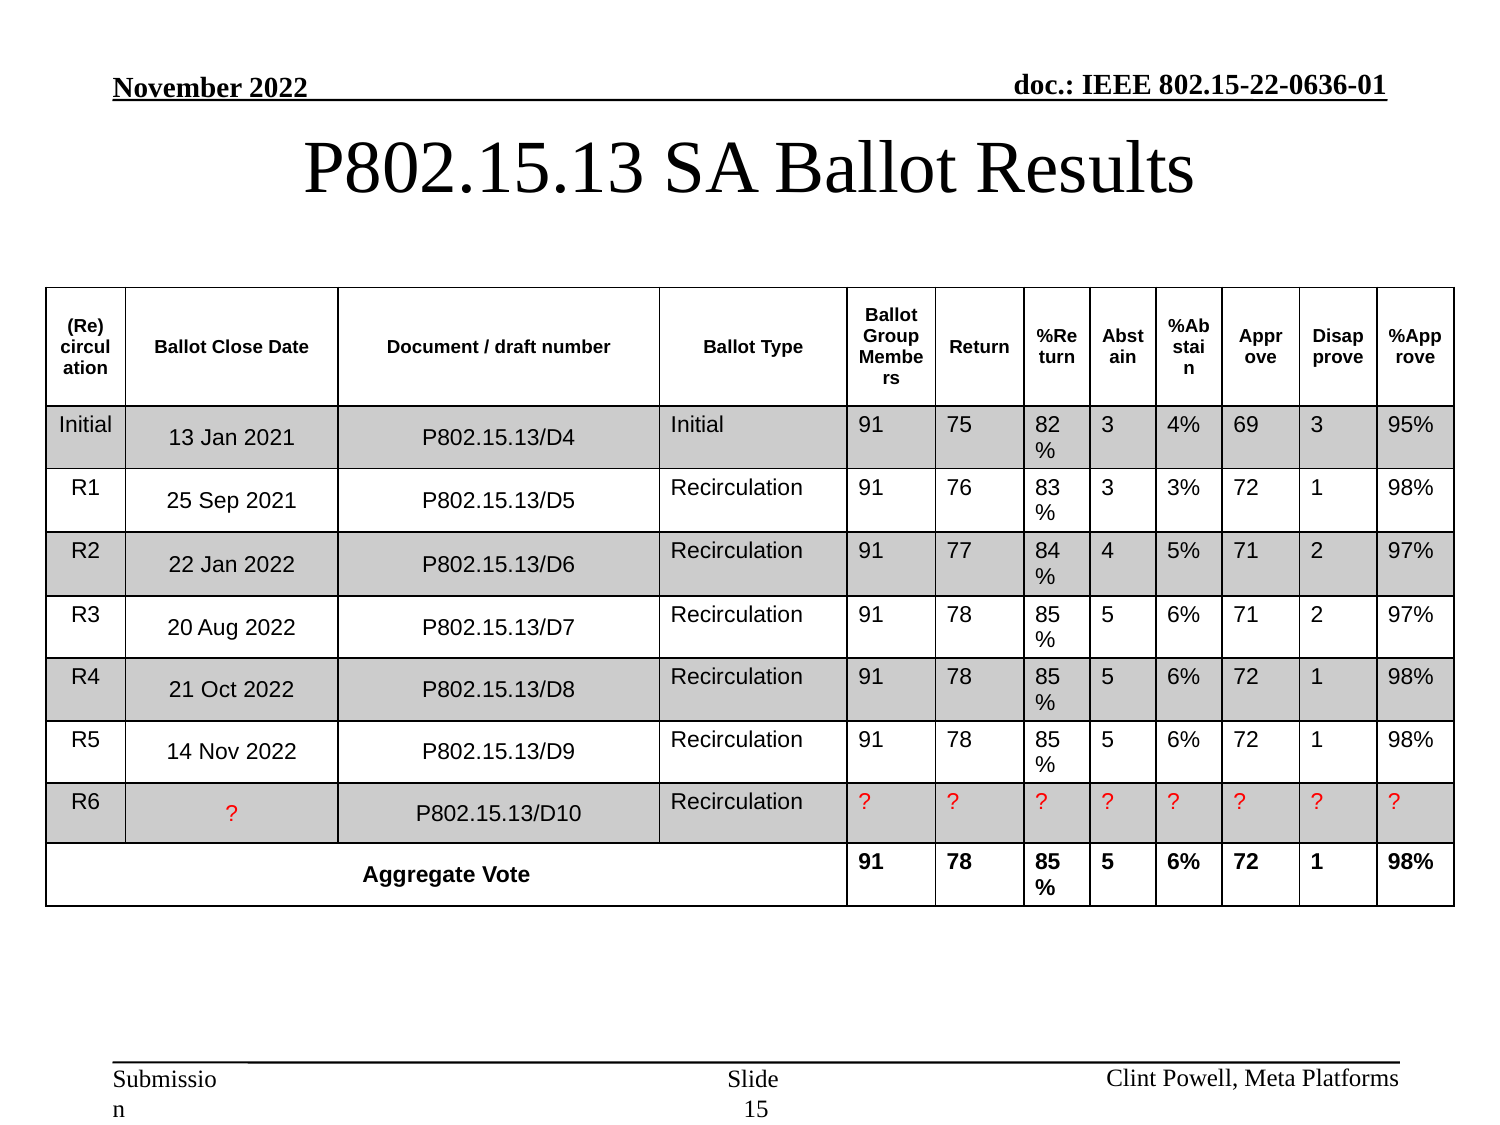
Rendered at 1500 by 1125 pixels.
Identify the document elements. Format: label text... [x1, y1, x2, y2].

table_cell 6% [1157, 659, 1221, 720]
table_cell Recirculation [660, 722, 846, 782]
table_cell Recirculation [660, 597, 846, 657]
table_cell 78 [936, 722, 1023, 782]
table_cell 76 [936, 469, 1023, 531]
table_cell 98% [1378, 844, 1453, 905]
table_cell 21 Oct 2022 [126, 659, 337, 720]
table_cell 2 [1300, 597, 1376, 657]
table_cell 91 [848, 659, 935, 720]
table_cell R2 [47, 533, 125, 595]
text_box P802.15.13 SA Ballot Results [112, 75, 1388, 250]
table_cell P802.15.13/D5 [339, 469, 659, 531]
table_cell 14 Nov 2022 [126, 722, 337, 782]
table_header Approve [1223, 288, 1299, 405]
table_cell 78 [936, 844, 1023, 905]
table_cell 72 [1223, 722, 1299, 782]
table_cell ? [1091, 784, 1155, 842]
table_cell Recirculation [660, 469, 846, 531]
table_cell R6 [47, 784, 125, 842]
table_cell ? [1025, 784, 1089, 842]
table_cell 69 [1223, 407, 1299, 468]
table_cell 98% [1378, 659, 1453, 720]
table_cell 6% [1157, 844, 1221, 905]
table_cell P802.15.13/D6 [339, 533, 659, 595]
table_cell 1 [1300, 722, 1376, 782]
table_cell 20 Aug 2022 [126, 597, 337, 657]
table_cell P802.15.13/D7 [339, 597, 659, 657]
table_cell 91 [848, 533, 935, 595]
table_cell 97% [1378, 597, 1453, 657]
table_cell 91 [848, 597, 935, 657]
table_cell 3 [1300, 407, 1376, 468]
table_cell 5 [1091, 597, 1155, 657]
table_cell 91 [848, 844, 935, 905]
table_cell 98% [1378, 469, 1453, 531]
table_cell 2 [1300, 533, 1376, 595]
table_cell 91 [848, 407, 935, 468]
table_cell 22 Jan 2022 [126, 533, 337, 595]
table_cell 5% [1157, 533, 1221, 595]
table_header Ballot Close Date [126, 288, 337, 405]
table_cell R5 [47, 722, 125, 782]
table_cell 6% [1157, 597, 1221, 657]
table_cell 95% [1378, 407, 1453, 468]
table_cell 13 Jan 2021 [126, 407, 337, 468]
table_cell ? [848, 784, 935, 842]
table_header Document / draft number [339, 288, 659, 405]
table_cell 75 [936, 407, 1023, 468]
table_cell 3 [1091, 407, 1155, 468]
table_cell 85% [1025, 659, 1089, 720]
table_cell 82% [1025, 407, 1089, 468]
table_cell 6% [1157, 722, 1221, 782]
table_cell ? [936, 784, 1023, 842]
table_cell 85% [1025, 722, 1089, 782]
table_cell 71 [1223, 597, 1299, 657]
table_cell R4 [47, 659, 125, 720]
table_header %Abstain [1157, 288, 1221, 405]
table_cell 72 [1223, 469, 1299, 531]
table_cell Recirculation [660, 659, 846, 720]
table_cell ? [1300, 784, 1376, 842]
table_cell P802.15.13/D4 [339, 407, 659, 468]
table_cell Initial [47, 407, 125, 468]
table_header %Return [1025, 288, 1089, 405]
table_cell 1 [1300, 659, 1376, 720]
table_cell 3 [1091, 469, 1155, 531]
table_cell 85% [1025, 597, 1089, 657]
table_cell 5 [1091, 659, 1155, 720]
table_cell 1 [1300, 844, 1376, 905]
table_cell 78 [936, 597, 1023, 657]
table_cell 5 [1091, 722, 1155, 782]
table_cell 5 [1091, 844, 1155, 905]
table_cell 78 [936, 659, 1023, 720]
table_cell P802.15.13/D8 [339, 659, 659, 720]
table_cell 91 [848, 469, 935, 531]
table_cell 77 [936, 533, 1023, 595]
slide_number Slide 15 [720, 1062, 792, 1093]
table_cell 1 [1300, 469, 1376, 531]
table_cell Aggregate Vote [47, 844, 846, 905]
table_cell ? [1157, 784, 1221, 842]
table_cell R1 [47, 469, 125, 531]
table_cell 4 [1091, 533, 1155, 595]
table_header Ballot Group Members [848, 288, 935, 405]
table_cell 3% [1157, 469, 1221, 531]
table_cell 25 Sep 2021 [126, 469, 337, 531]
table_header Return [936, 288, 1023, 405]
table_cell 98% [1378, 722, 1453, 782]
table_cell 72 [1223, 659, 1299, 720]
table_cell ? [1223, 784, 1299, 842]
table_cell P802.15.13/D10 [339, 784, 659, 842]
table_cell 71 [1223, 533, 1299, 595]
table_cell 72 [1223, 844, 1299, 905]
table_cell 91 [848, 722, 935, 782]
table_cell Initial [660, 407, 846, 468]
table_header Disapprove [1300, 288, 1376, 405]
table_header (Re) circulation [47, 288, 125, 405]
table_header %Approve [1378, 288, 1453, 405]
table_cell 84% [1025, 533, 1089, 595]
table_cell P802.15.13/D9 [339, 722, 659, 782]
table_cell ? [126, 784, 337, 842]
table_cell 97% [1378, 533, 1453, 595]
table_header Ballot Type [660, 288, 846, 405]
table_cell Recirculation [660, 784, 846, 842]
table_cell R3 [47, 597, 125, 657]
table_cell 85% [1025, 844, 1089, 905]
table_cell 83% [1025, 469, 1089, 531]
table_cell Recirculation [660, 533, 846, 595]
table_cell ? [1378, 784, 1453, 842]
table_cell 4% [1157, 407, 1221, 468]
table_header Abstain [1091, 288, 1155, 405]
